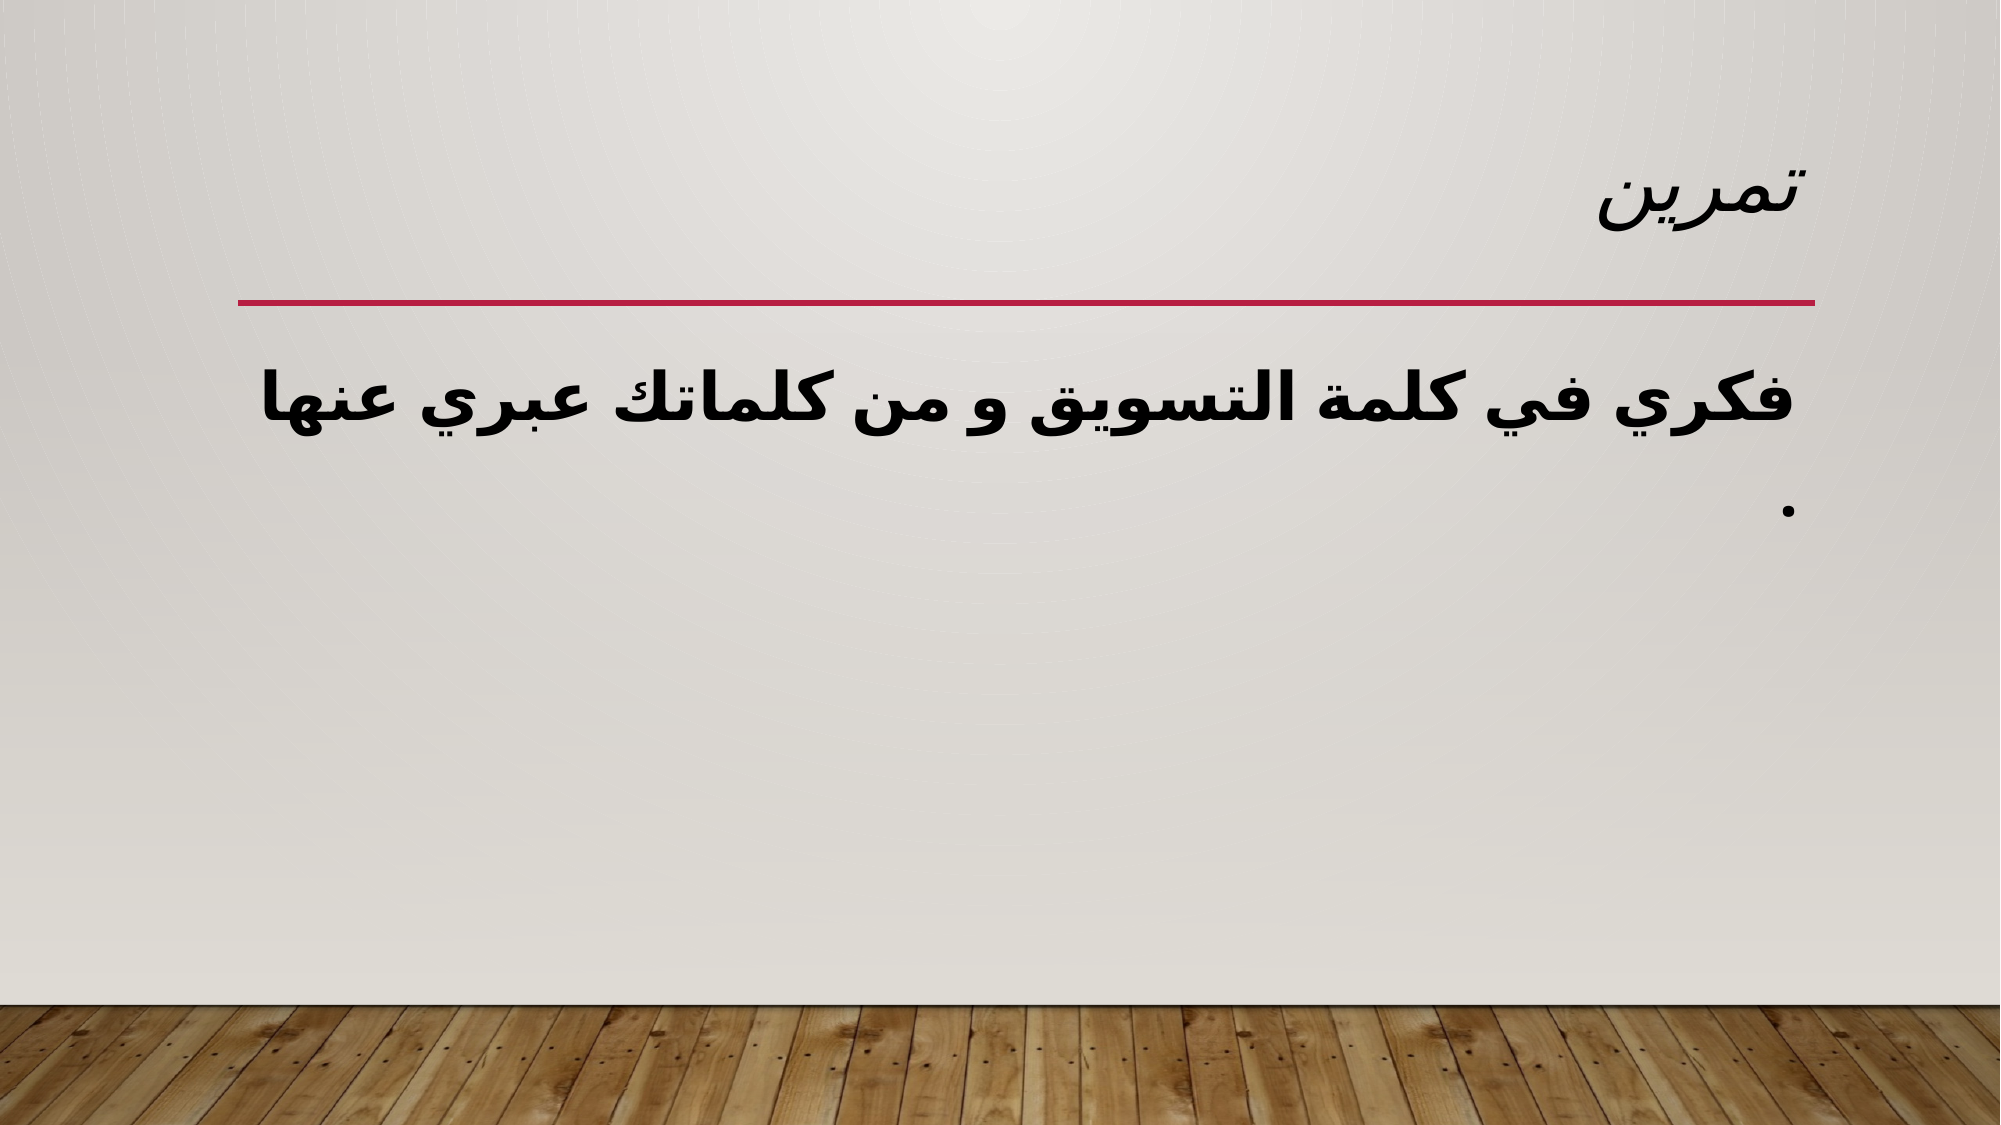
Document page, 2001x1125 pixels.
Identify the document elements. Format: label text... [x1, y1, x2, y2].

picture [0, 1005, 2000, 1125]
list فكري في كلمة التسويق و من كلماتك عبري عنها . [238, 330, 1814, 897]
title تمرين [238, 131, 1814, 305]
